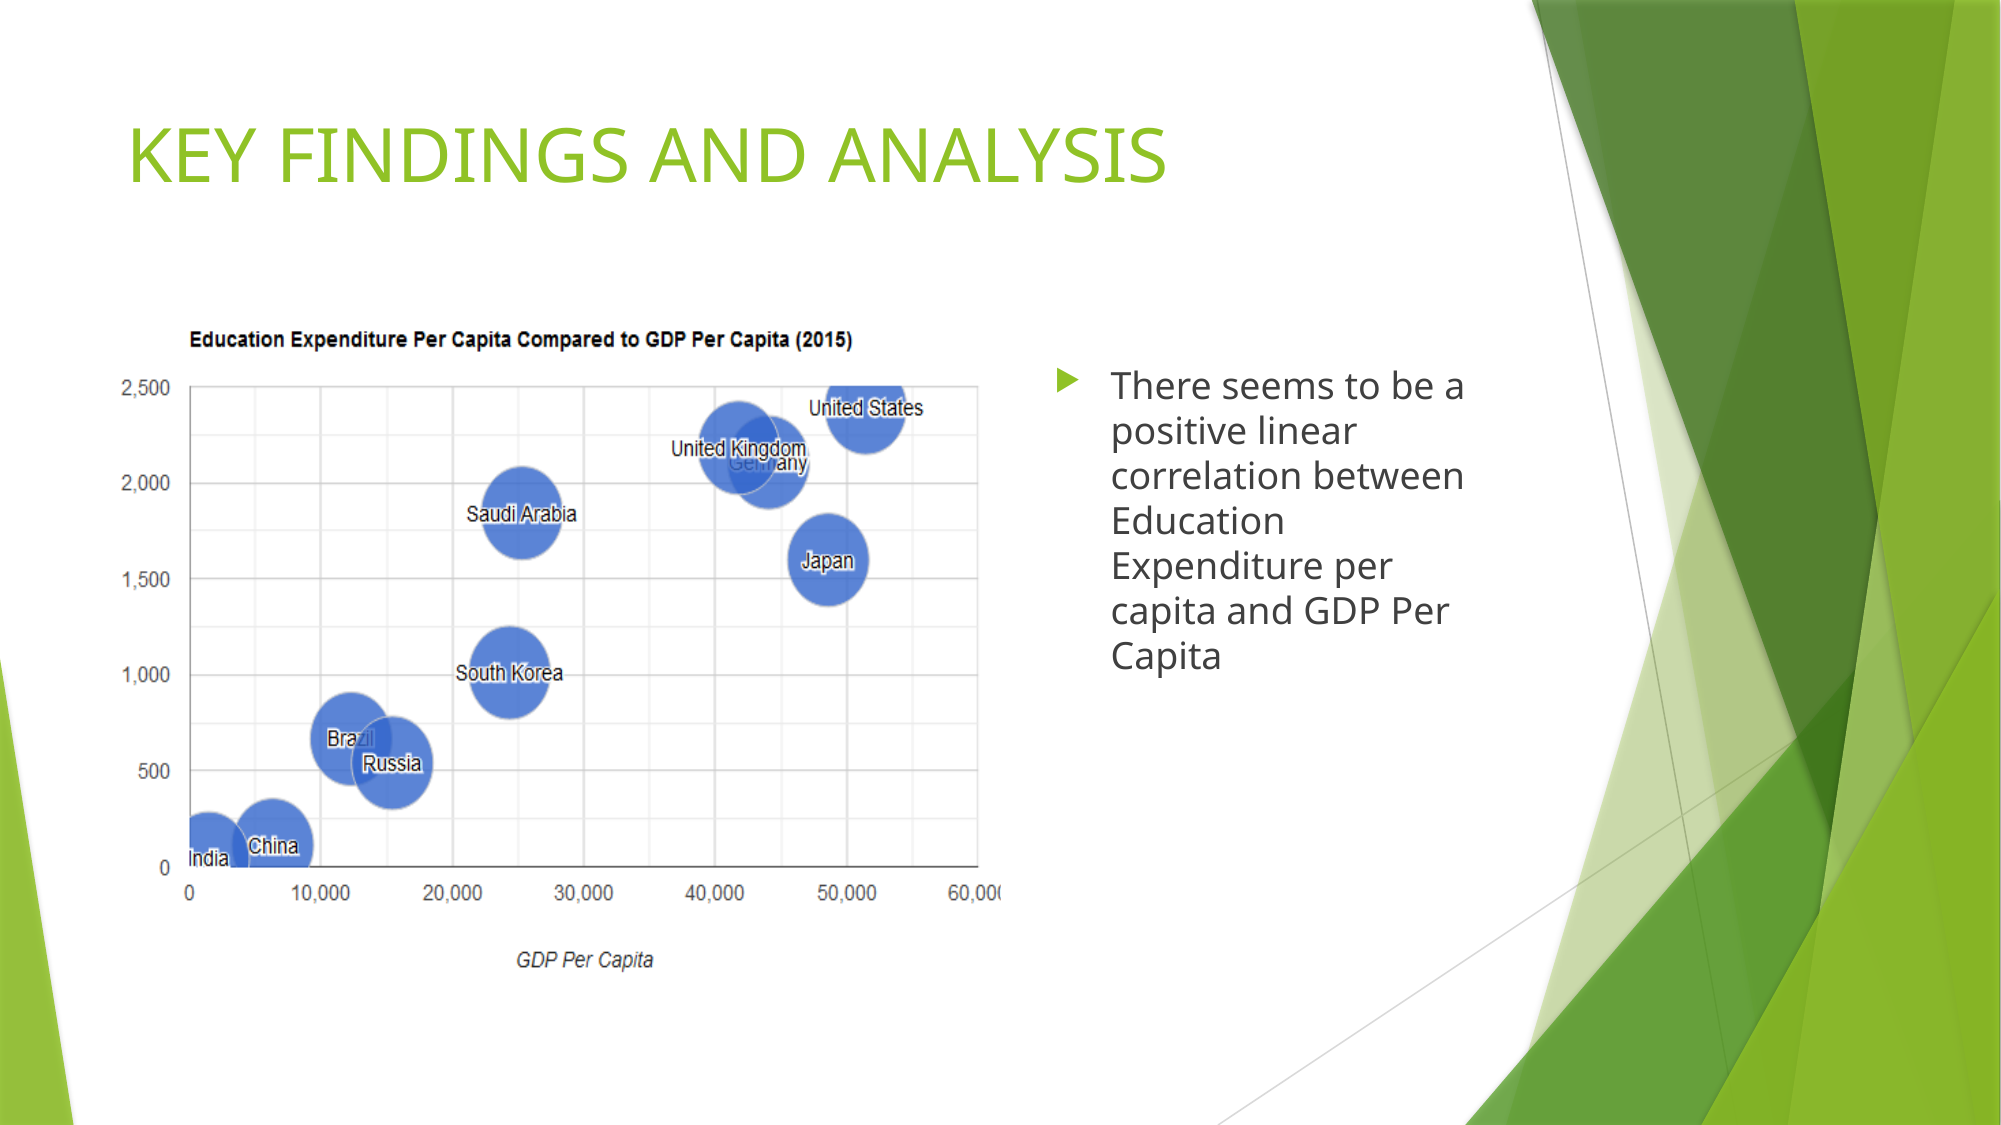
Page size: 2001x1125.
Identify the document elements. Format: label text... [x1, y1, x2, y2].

list There seems to be a positive linear correlation between Education Expenditure per capita and GDP Per Capita [1039, 354, 1521, 992]
title KEY FINDINGS AND ANALYSIS [111, 99, 1522, 317]
picture [110, 262, 1002, 992]
